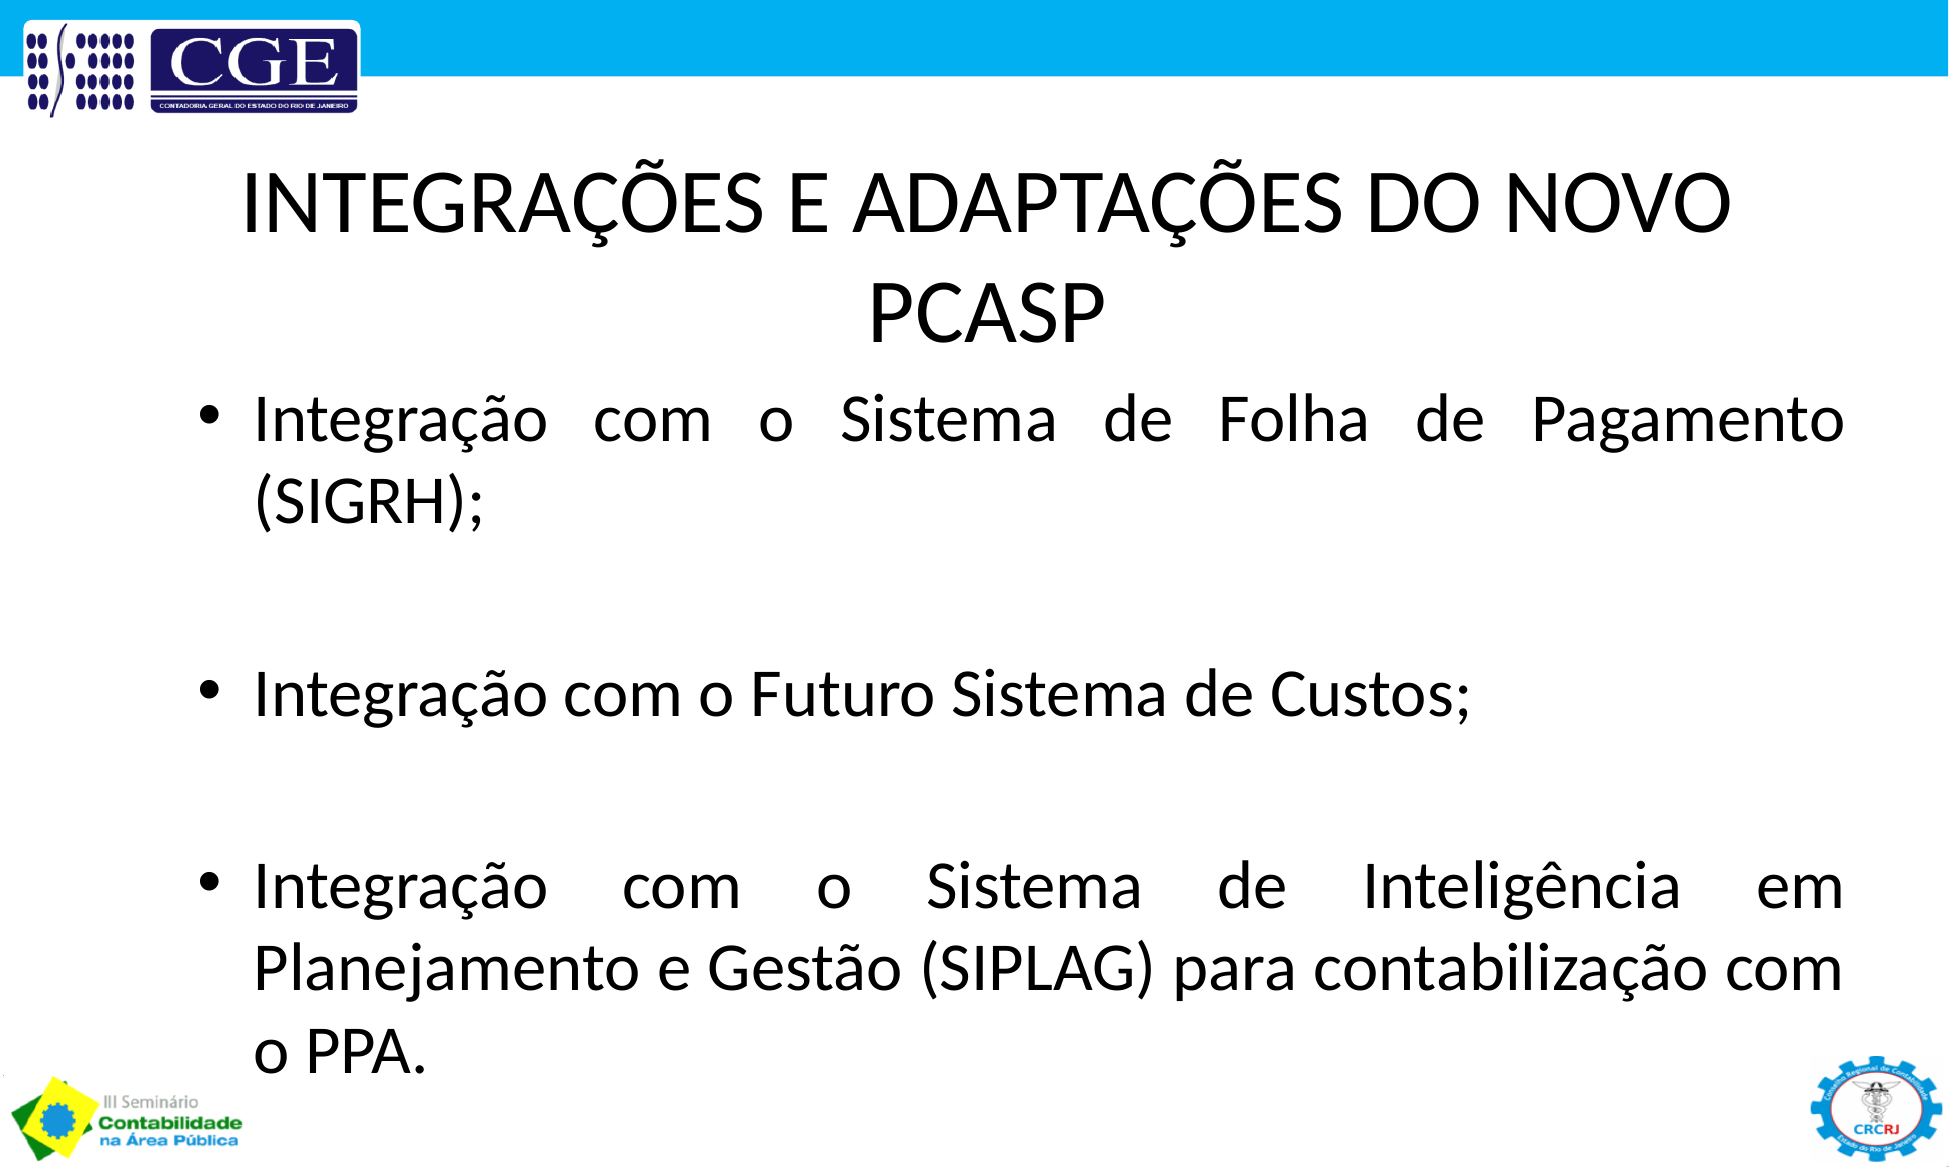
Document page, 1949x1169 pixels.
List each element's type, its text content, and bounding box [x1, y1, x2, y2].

picture [1865, 1066, 1927, 1151]
picture [3, 1075, 254, 1168]
text_box Integração com o Sistema de Folha de Pagamento (SIGRH); Integração com o Futuro Sistema de Custos; Integração com o Sistema de Inteligência em Planejamento e Gestão (SIPLAG) para contabilização com o PPA. [179, 363, 1865, 1149]
text_box INTEGRAÇÕES E ADAPTAÇÕES DO NOVO PCASP [110, 131, 1865, 327]
picture [1803, 1056, 1949, 1167]
picture [23, 20, 361, 118]
picture [1865, 1056, 1870, 1065]
